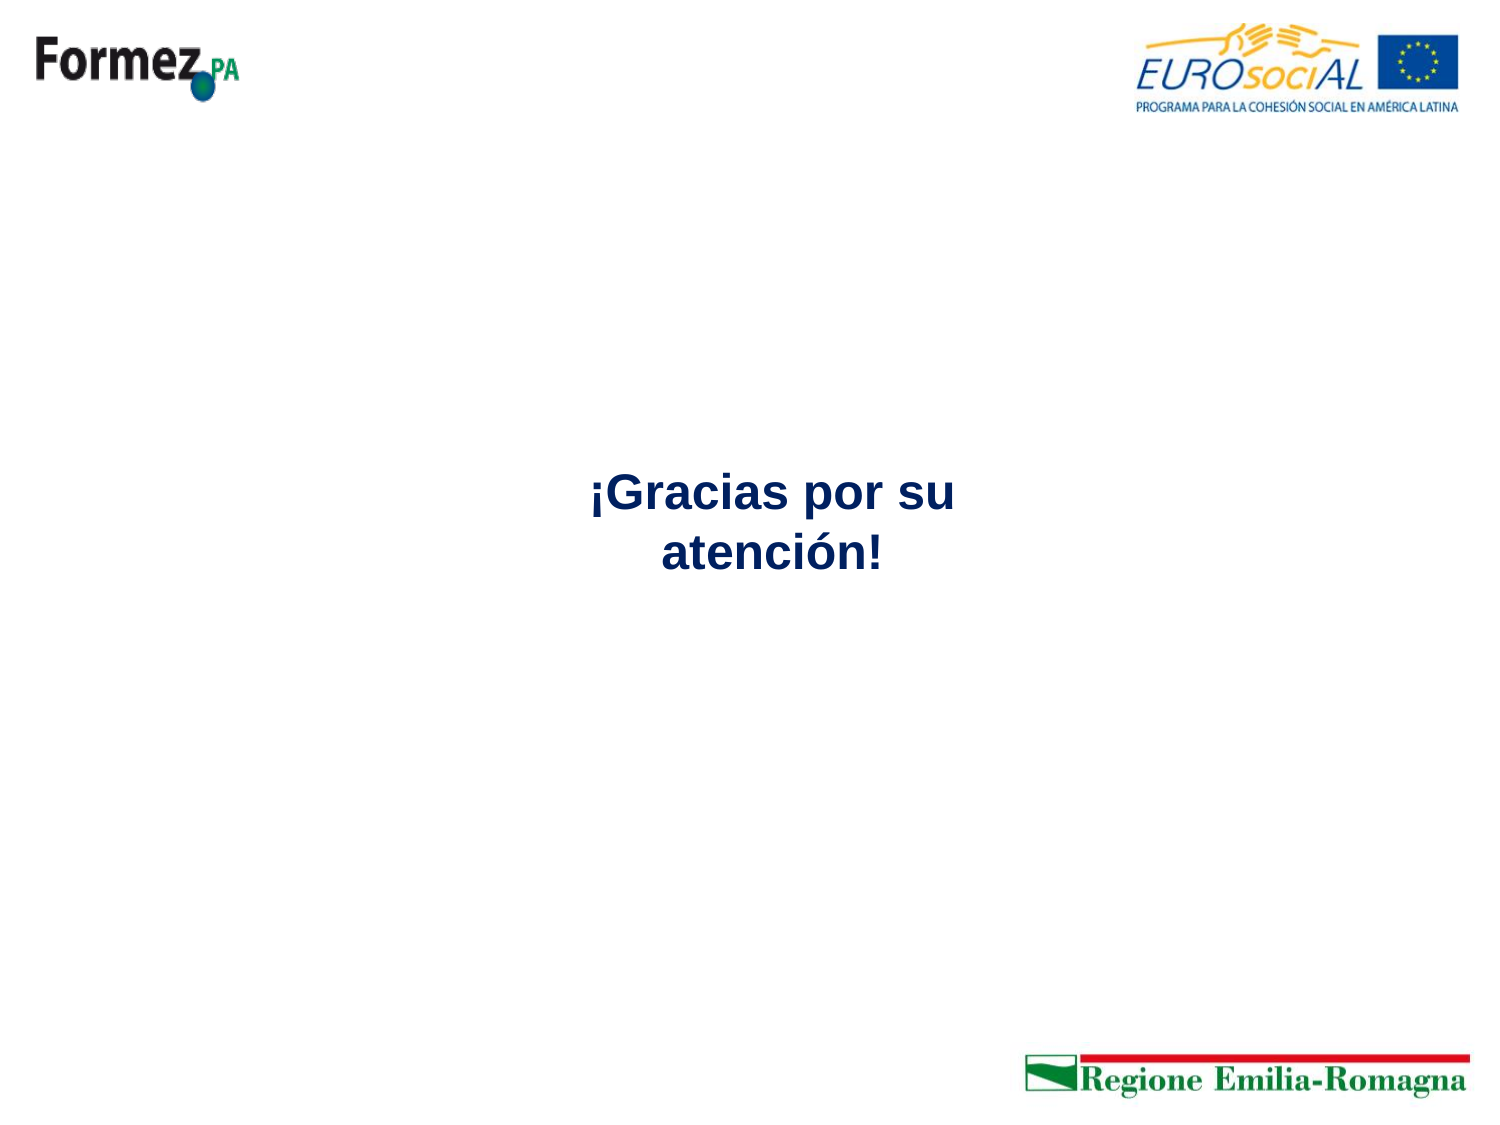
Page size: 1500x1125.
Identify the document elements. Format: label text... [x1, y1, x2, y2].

picture [32, 26, 241, 105]
picture [1009, 1042, 1483, 1113]
text_box ¡Gracias por su atención! [469, 451, 1075, 587]
picture [1134, 23, 1460, 113]
